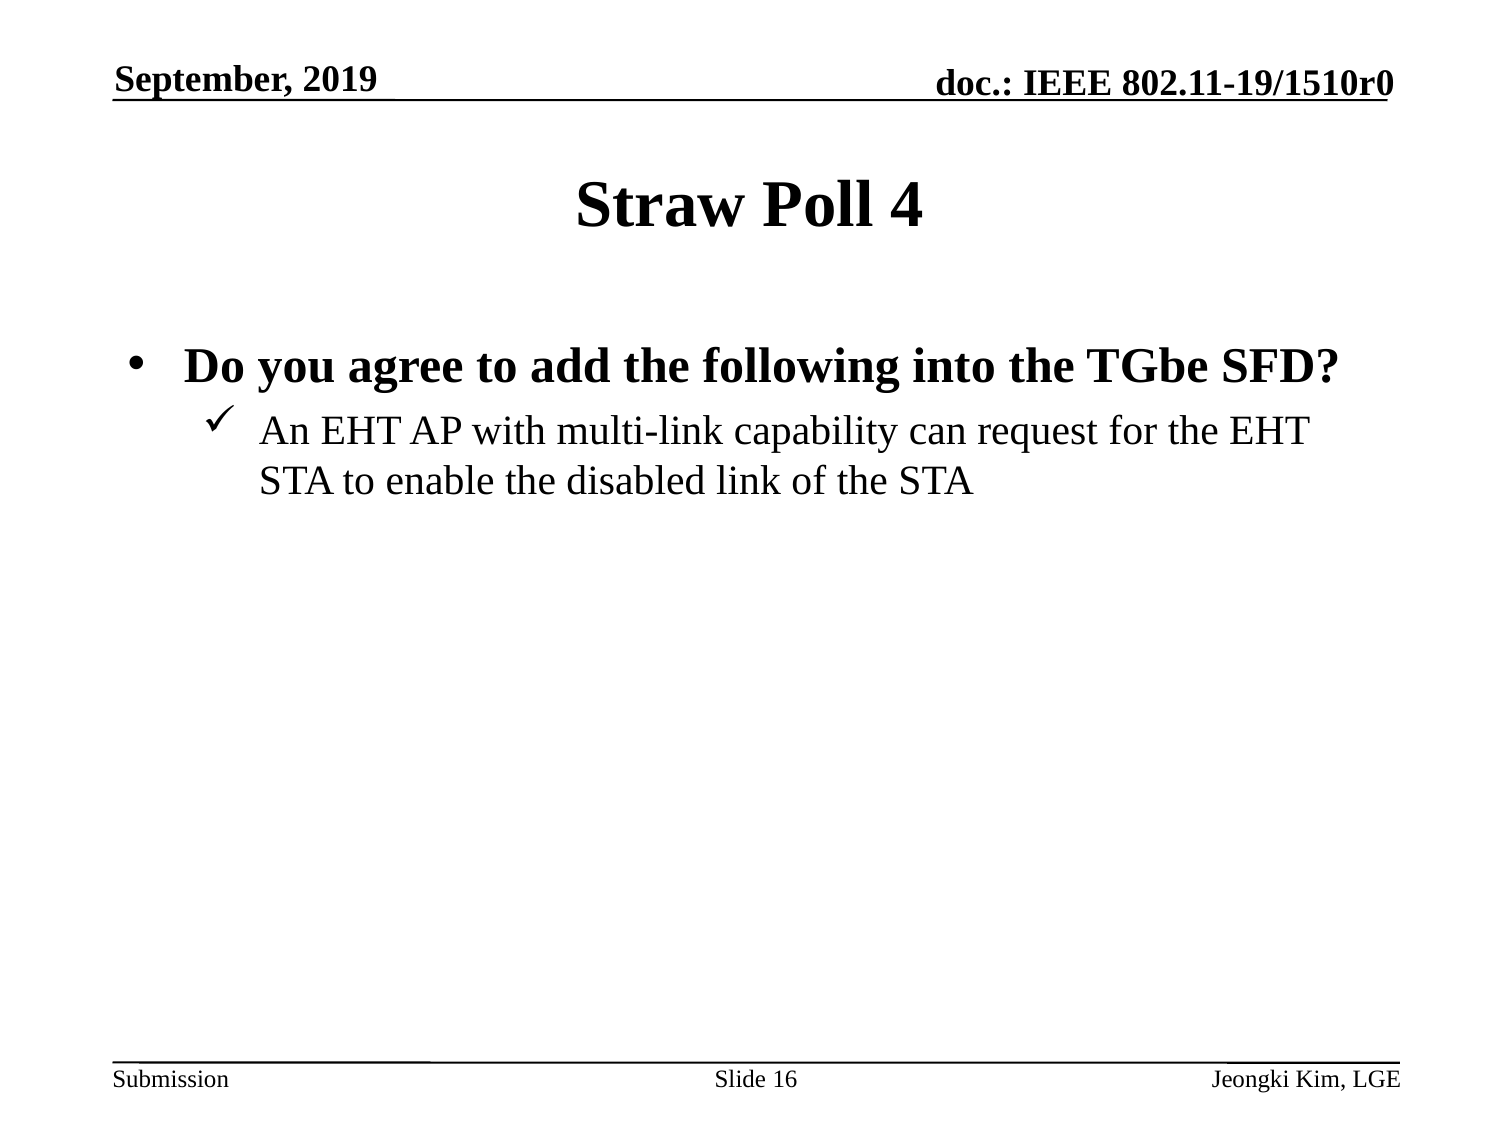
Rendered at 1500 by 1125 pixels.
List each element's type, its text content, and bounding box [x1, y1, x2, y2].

slide_number Slide 16 [712, 1061, 800, 1123]
list Do you agree to add the following into the TGbe SFD? An EHT AP with multi-link capability can request for the EHT STA to enable the disabled link of the STA [112, 324, 1388, 1000]
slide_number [114, 54, 423, 100]
footer Jeongki Kim, LGE [878, 1061, 1402, 1093]
title Straw Poll 4 [112, 112, 1388, 288]
